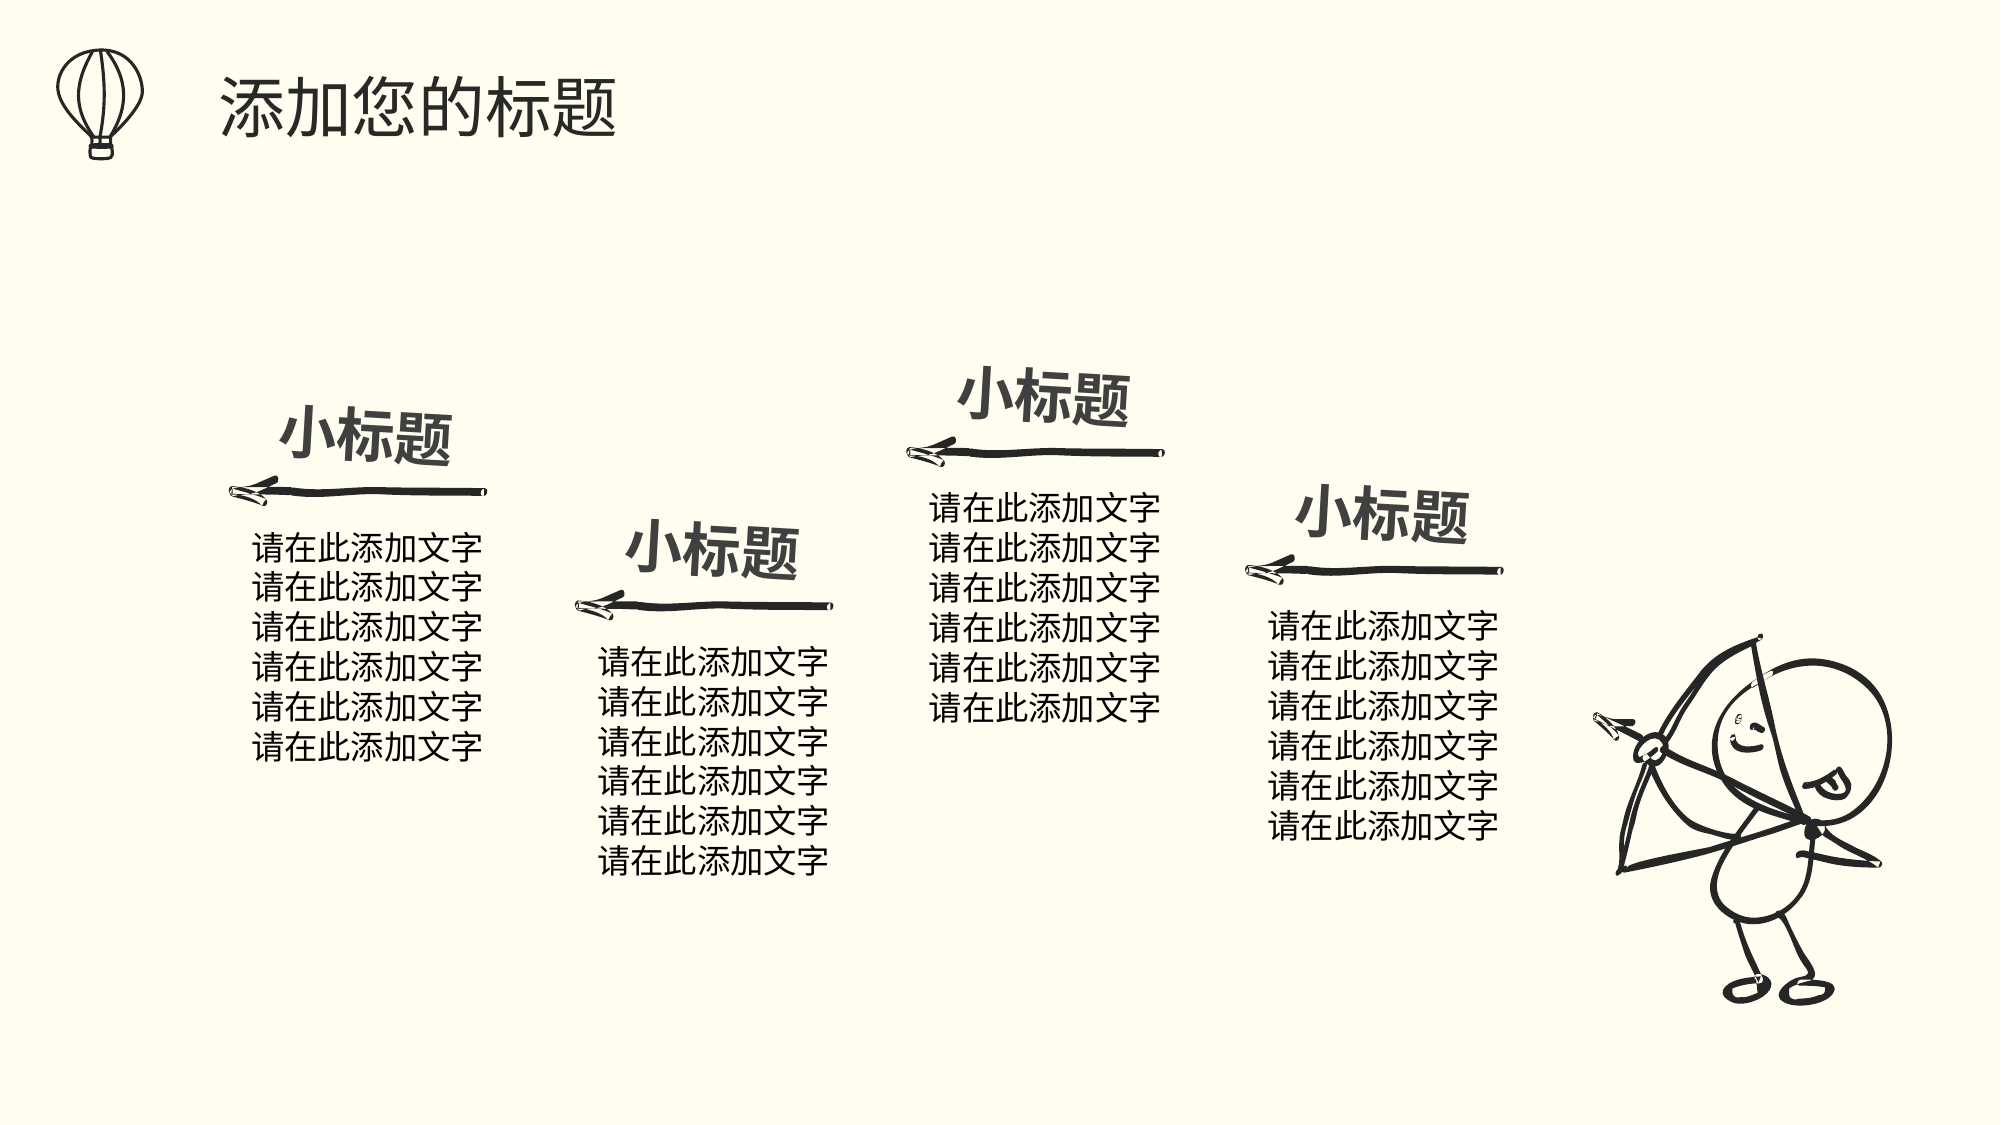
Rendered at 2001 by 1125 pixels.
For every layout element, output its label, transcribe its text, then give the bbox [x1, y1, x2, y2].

text_box 小标题 [1280, 464, 1491, 513]
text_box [914, 395, 1156, 508]
text_box 小标题 [263, 386, 474, 434]
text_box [57, 49, 143, 159]
text_box 小标题 [941, 346, 1152, 395]
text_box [1253, 513, 1495, 626]
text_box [237, 434, 478, 547]
text_box 请在此添加文字请在此添加文字请在此添加文字请在此添加文字 请在此添加文字 请在此添加文字 [233, 519, 502, 814]
text_box 请在此添加文字请在此添加文字请在此添加文字请在此添加文字 请在此添加文字 请在此添加文字 [580, 633, 848, 928]
text_box 请在此添加文字请在此添加文字请在此添加文字请在此添加文字 请在此添加文字 请在此添加文字 [911, 480, 1179, 775]
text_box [1591, 633, 1904, 1010]
text_box 小标题 [609, 500, 820, 549]
text_box 请在此添加文字请在此添加文字请在此添加文字请在此添加文字 请在此添加文字 请在此添加文字 [1250, 598, 1518, 893]
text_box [583, 549, 825, 661]
text_box 添加您的标题 [203, 57, 654, 153]
